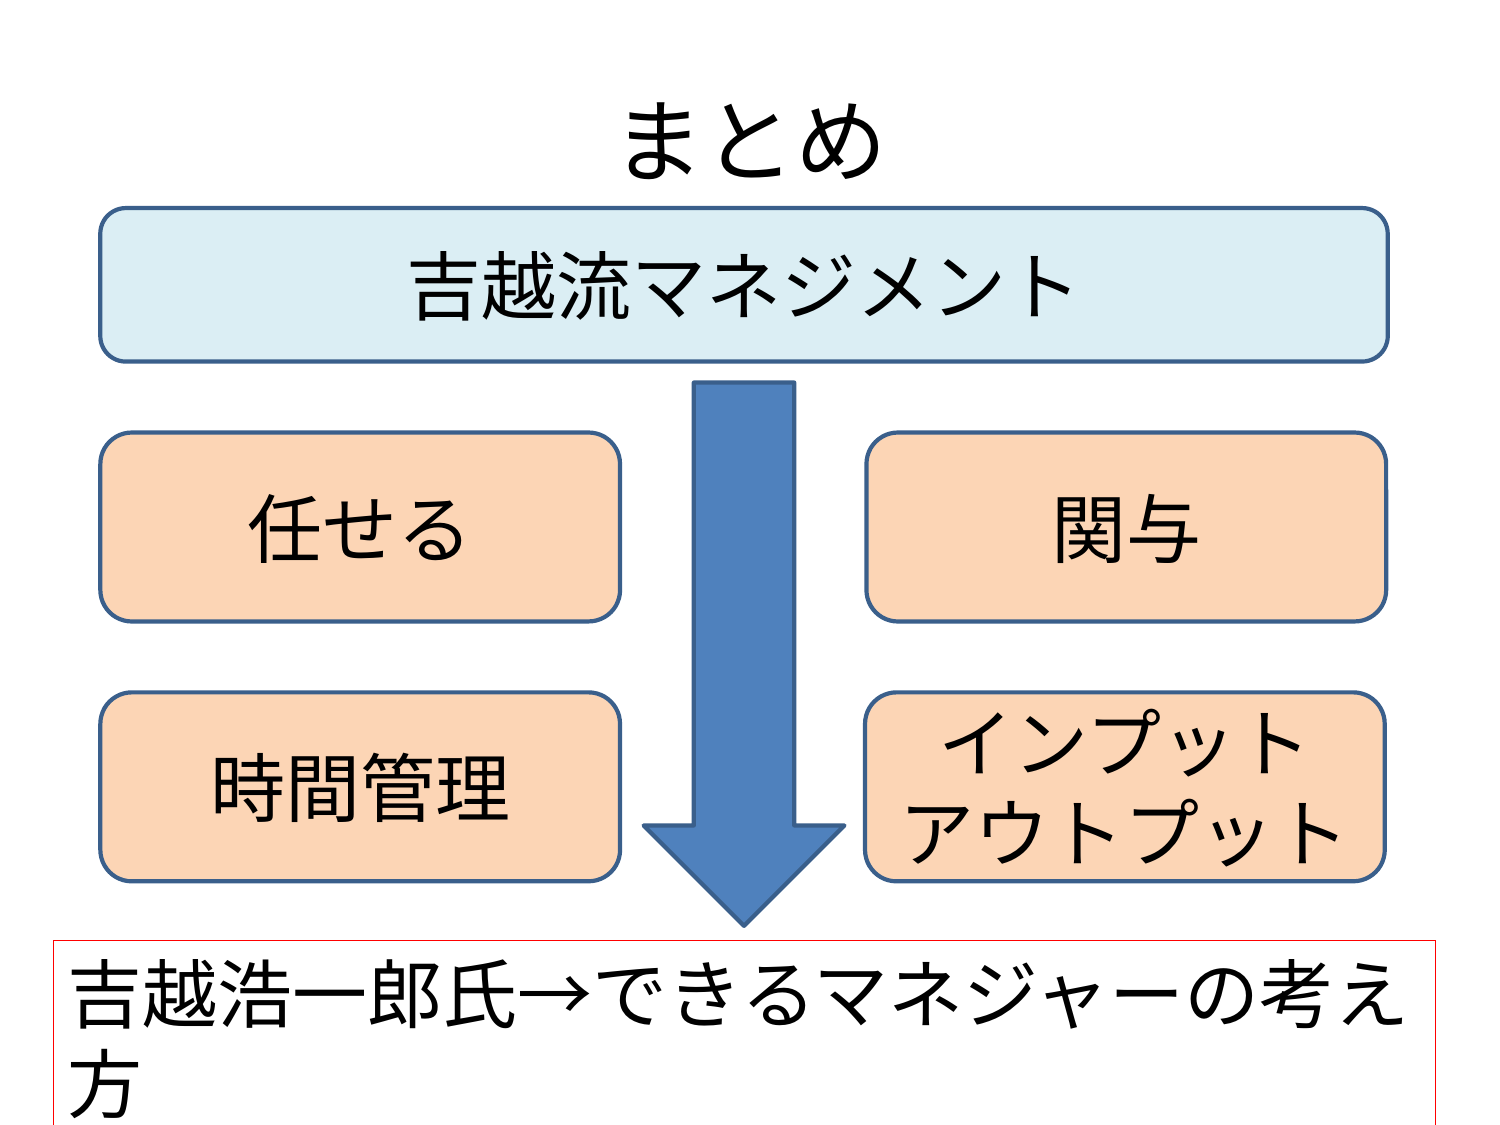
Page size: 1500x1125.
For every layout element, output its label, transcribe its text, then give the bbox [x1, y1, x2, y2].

text_box 吉越浩一郎氏→できるマネジャーの考え方 [53, 940, 1436, 1125]
text_box 関与 [864, 430, 1389, 624]
title まとめ [75, 45, 1425, 233]
text_box 時間管理 [98, 690, 623, 884]
text_box インプット アウトプット [862, 690, 1387, 884]
text_box [641, 380, 847, 928]
text_box 吉越流マネジメント [98, 205, 1390, 364]
text_box 任せる [98, 430, 623, 624]
